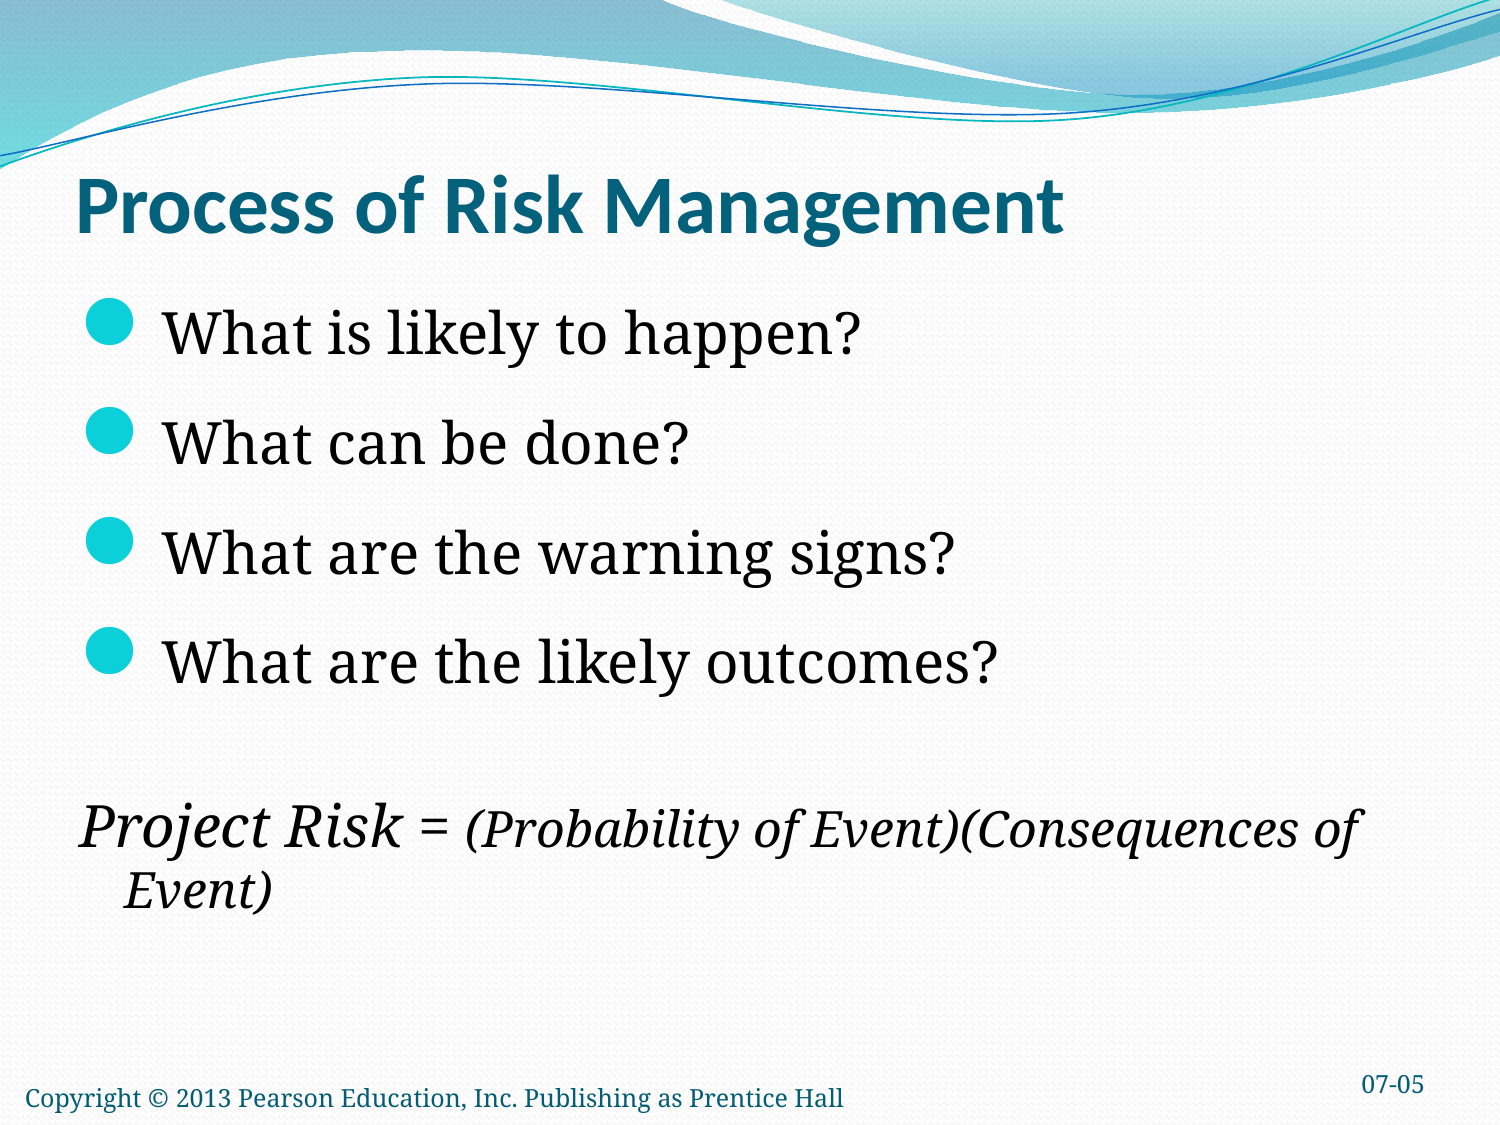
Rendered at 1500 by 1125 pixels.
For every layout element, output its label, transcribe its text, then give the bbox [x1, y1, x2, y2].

list What is likely to happen? What can be done? What are the warning signs? What are the likely outcomes? Project Risk = (Probability of Event)(Consequences of Event) [64, 260, 1449, 1004]
title Process of Risk Management [74, 62, 1426, 251]
slide_number 07-05 [1299, 1042, 1425, 1103]
